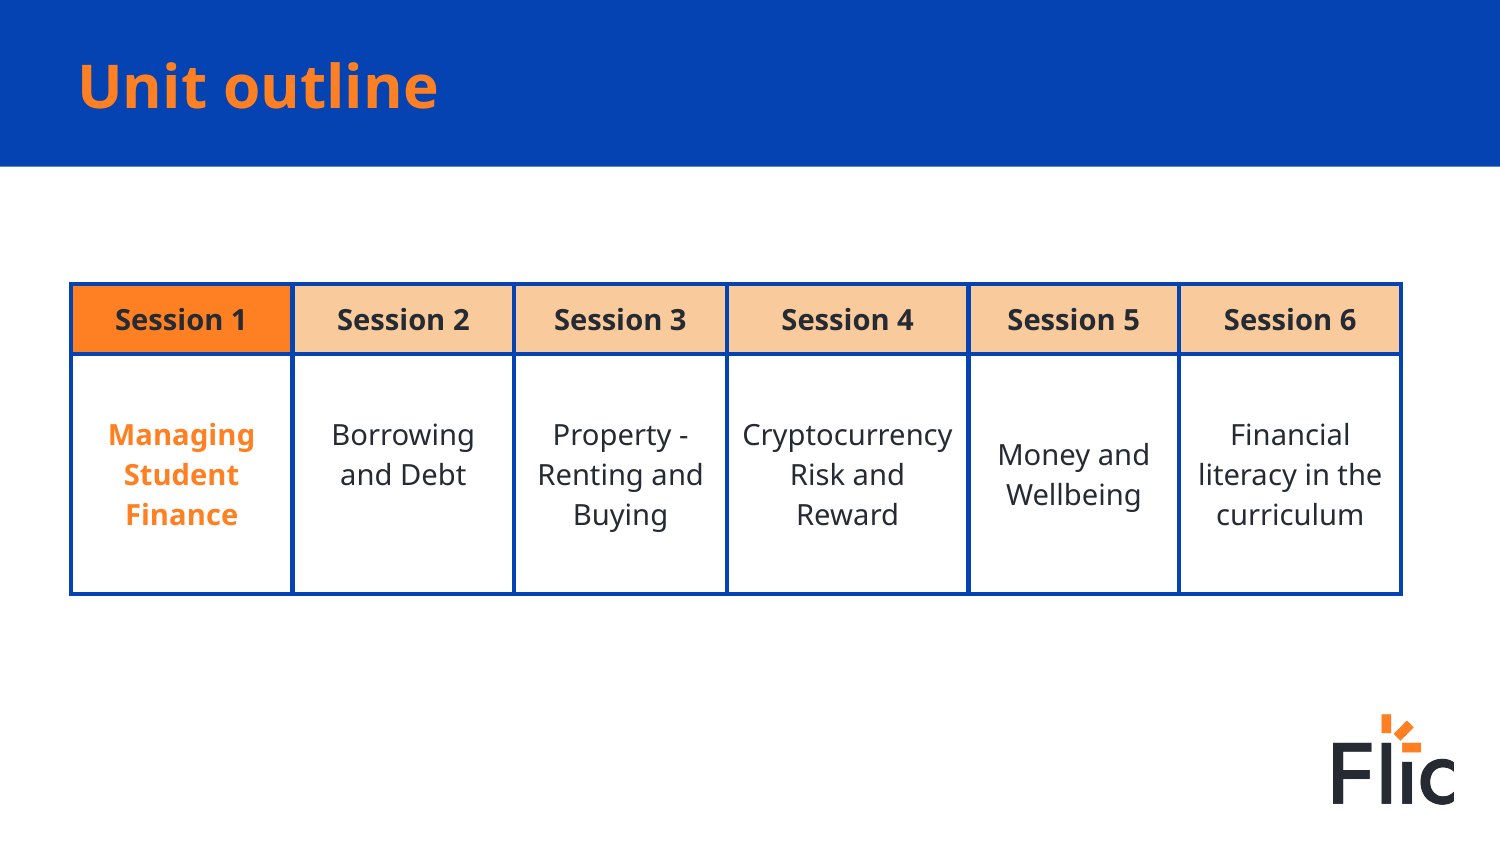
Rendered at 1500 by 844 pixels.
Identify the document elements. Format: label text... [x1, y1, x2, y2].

table_header Session 1 [73, 286, 290, 352]
table_cell Cryptocurrency Risk and Reward [729, 356, 966, 592]
table_cell Financial literacy in the curriculum [1181, 356, 1399, 592]
table_cell Property - Renting and Buying [516, 356, 725, 592]
table_header Session 3 [516, 286, 725, 352]
table_header Session 5 [971, 286, 1177, 352]
table_header Session 4 [729, 286, 966, 352]
table_cell Managing Student Finance [73, 356, 290, 592]
table_header Session 6 [1181, 286, 1399, 352]
table_cell Money and Wellbeing [971, 356, 1177, 592]
table_header Session 2 [295, 286, 512, 352]
title Unit outline [62, 41, 1331, 127]
picture [1333, 714, 1454, 805]
table_cell Borrowing and Debt [295, 356, 512, 592]
